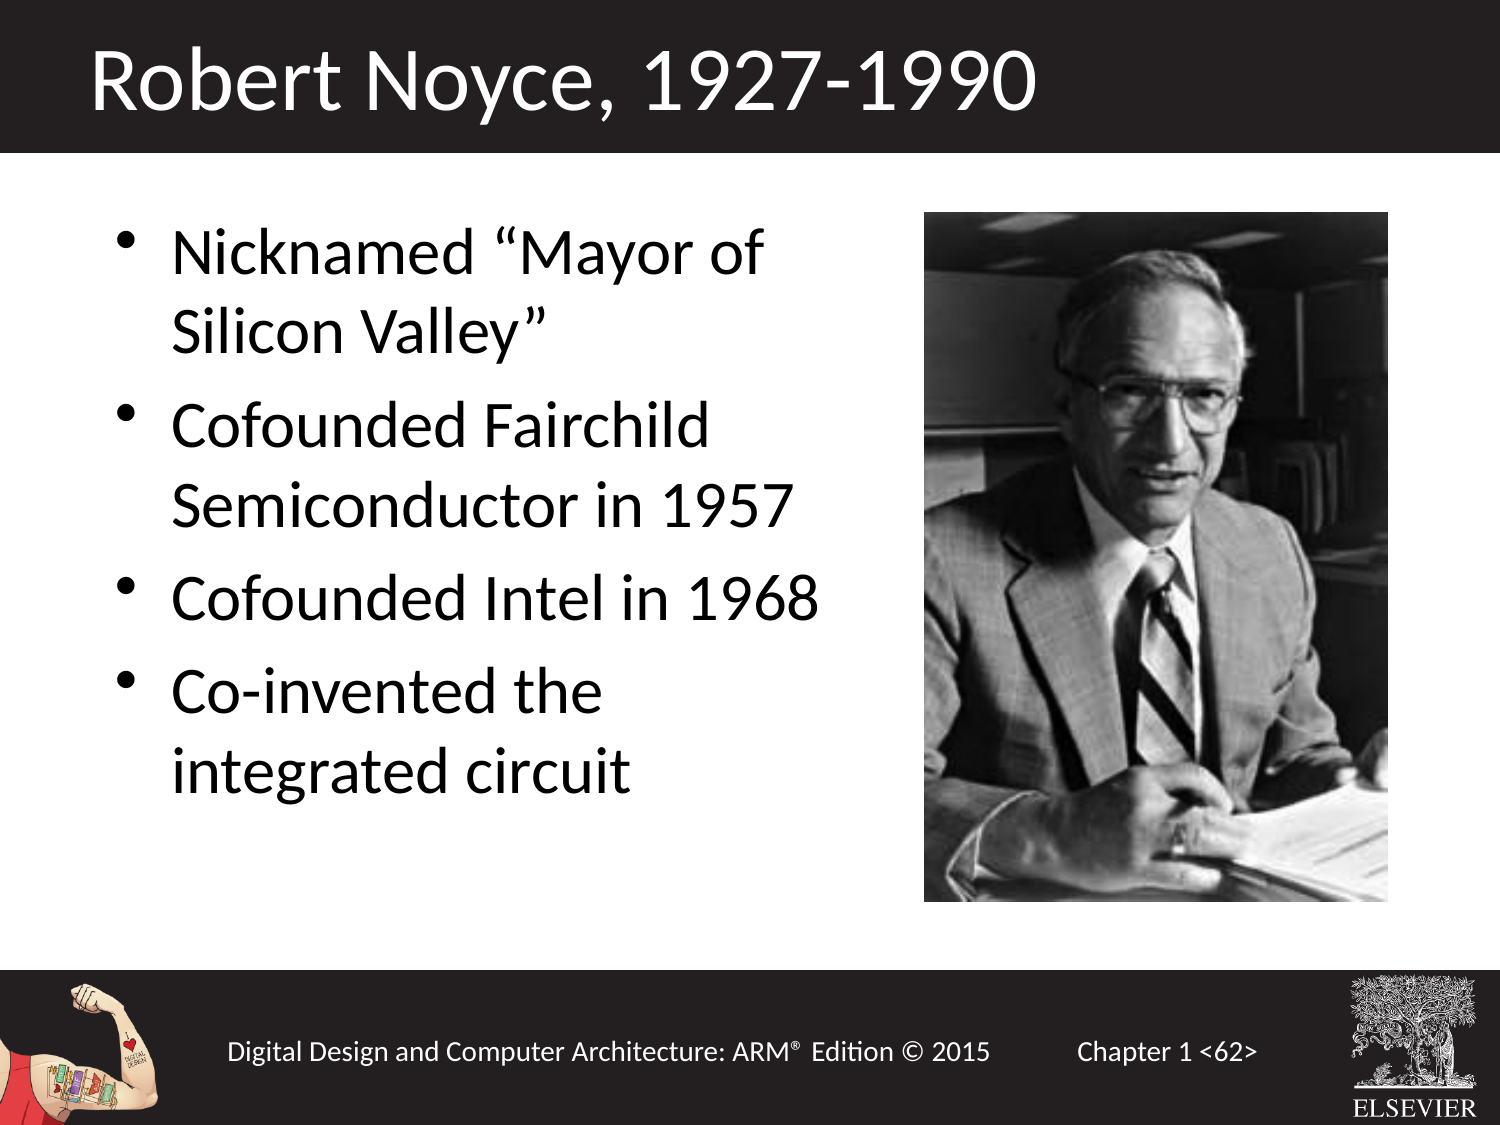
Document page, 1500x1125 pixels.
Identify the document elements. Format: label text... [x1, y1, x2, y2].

text_box [87, 174, 1413, 1025]
picture [1350, 974, 1477, 1117]
text_box Robert Noyce, 1927-1990 [75, 11, 1375, 136]
picture [924, 212, 1388, 902]
picture [0, 979, 163, 1125]
text_box Nicknamed “Mayor of Silicon Valley” Cofounded Fairchild Semiconductor in 1957 Cofounded Intel in 1968 Co-invented the integrated circuit [99, 200, 888, 988]
